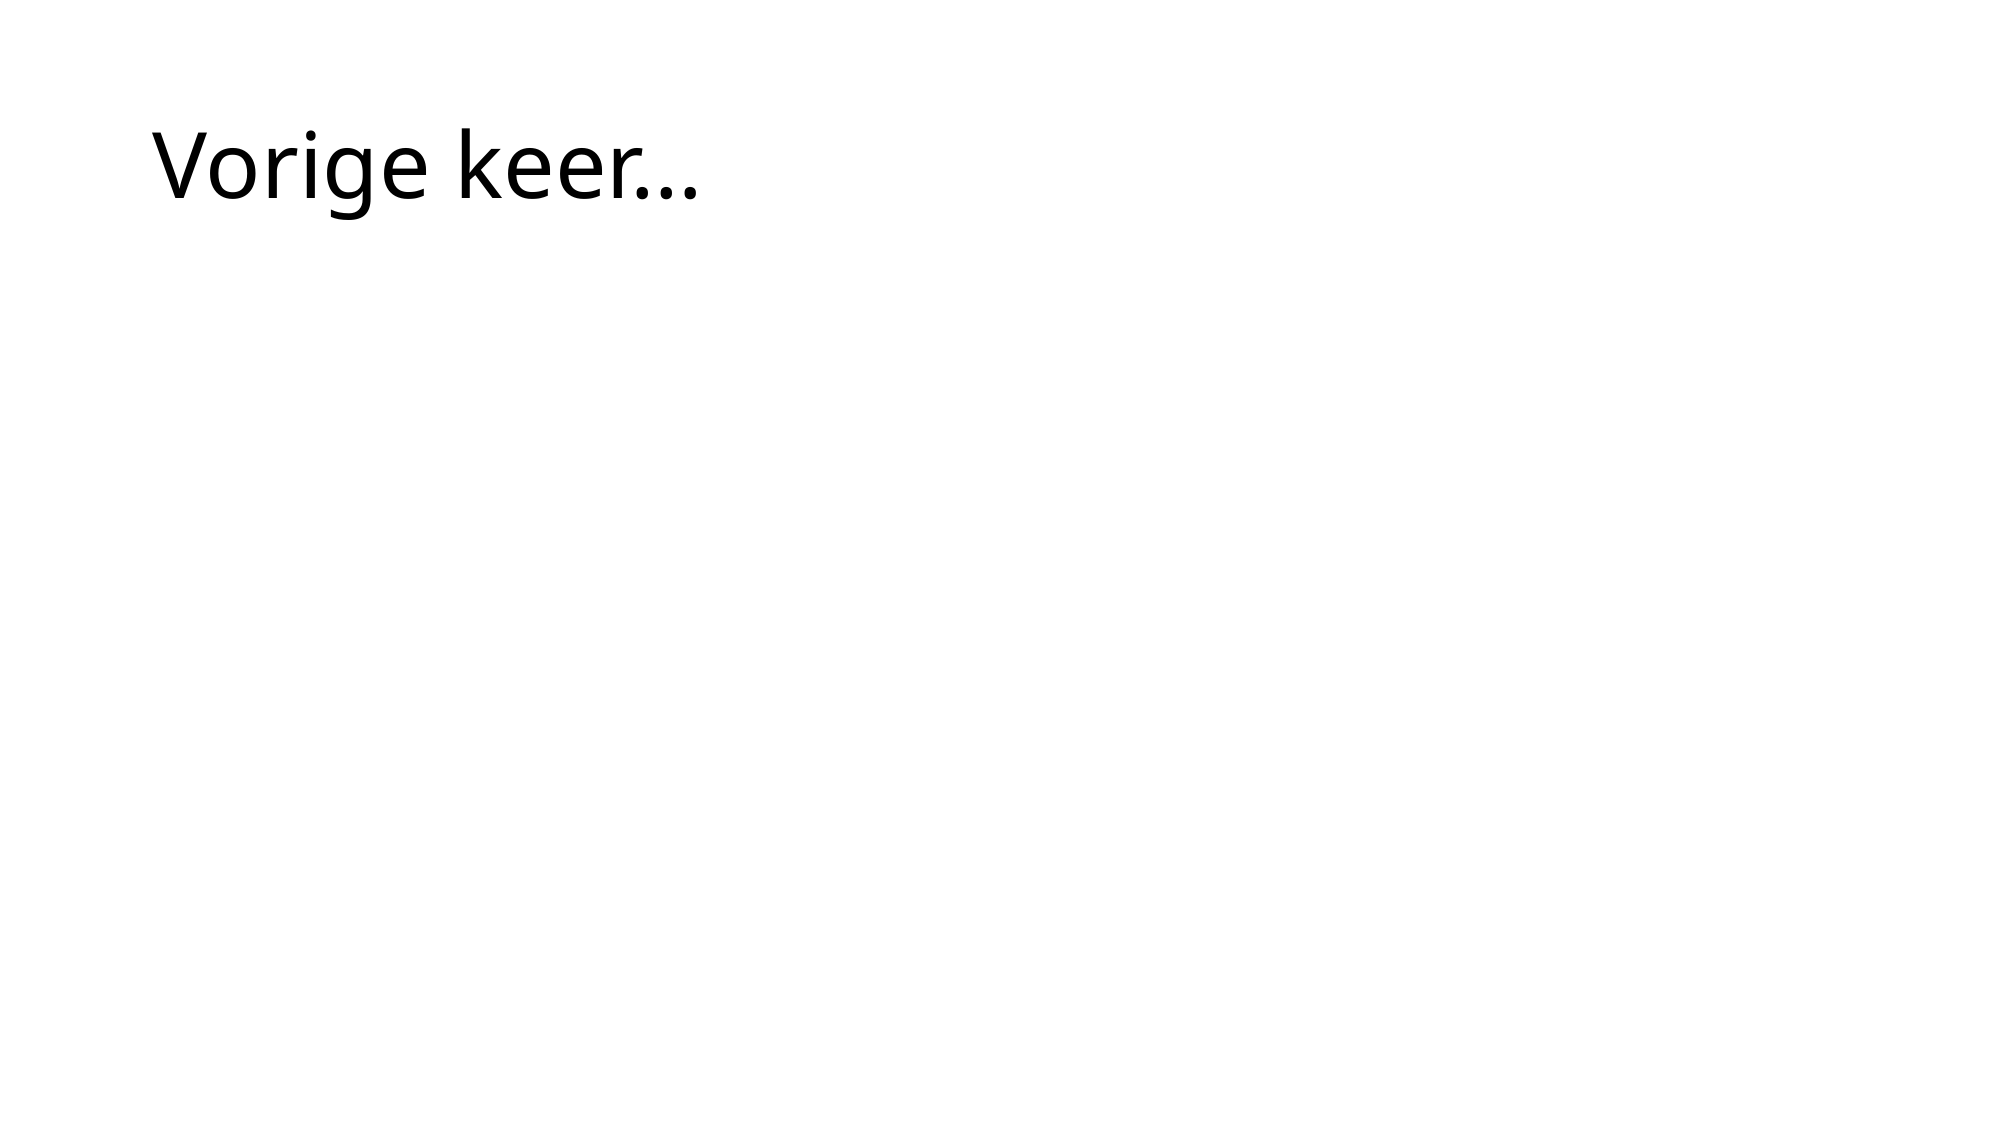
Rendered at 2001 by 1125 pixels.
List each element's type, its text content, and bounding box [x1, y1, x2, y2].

title Vorige keer… [137, 59, 1863, 278]
